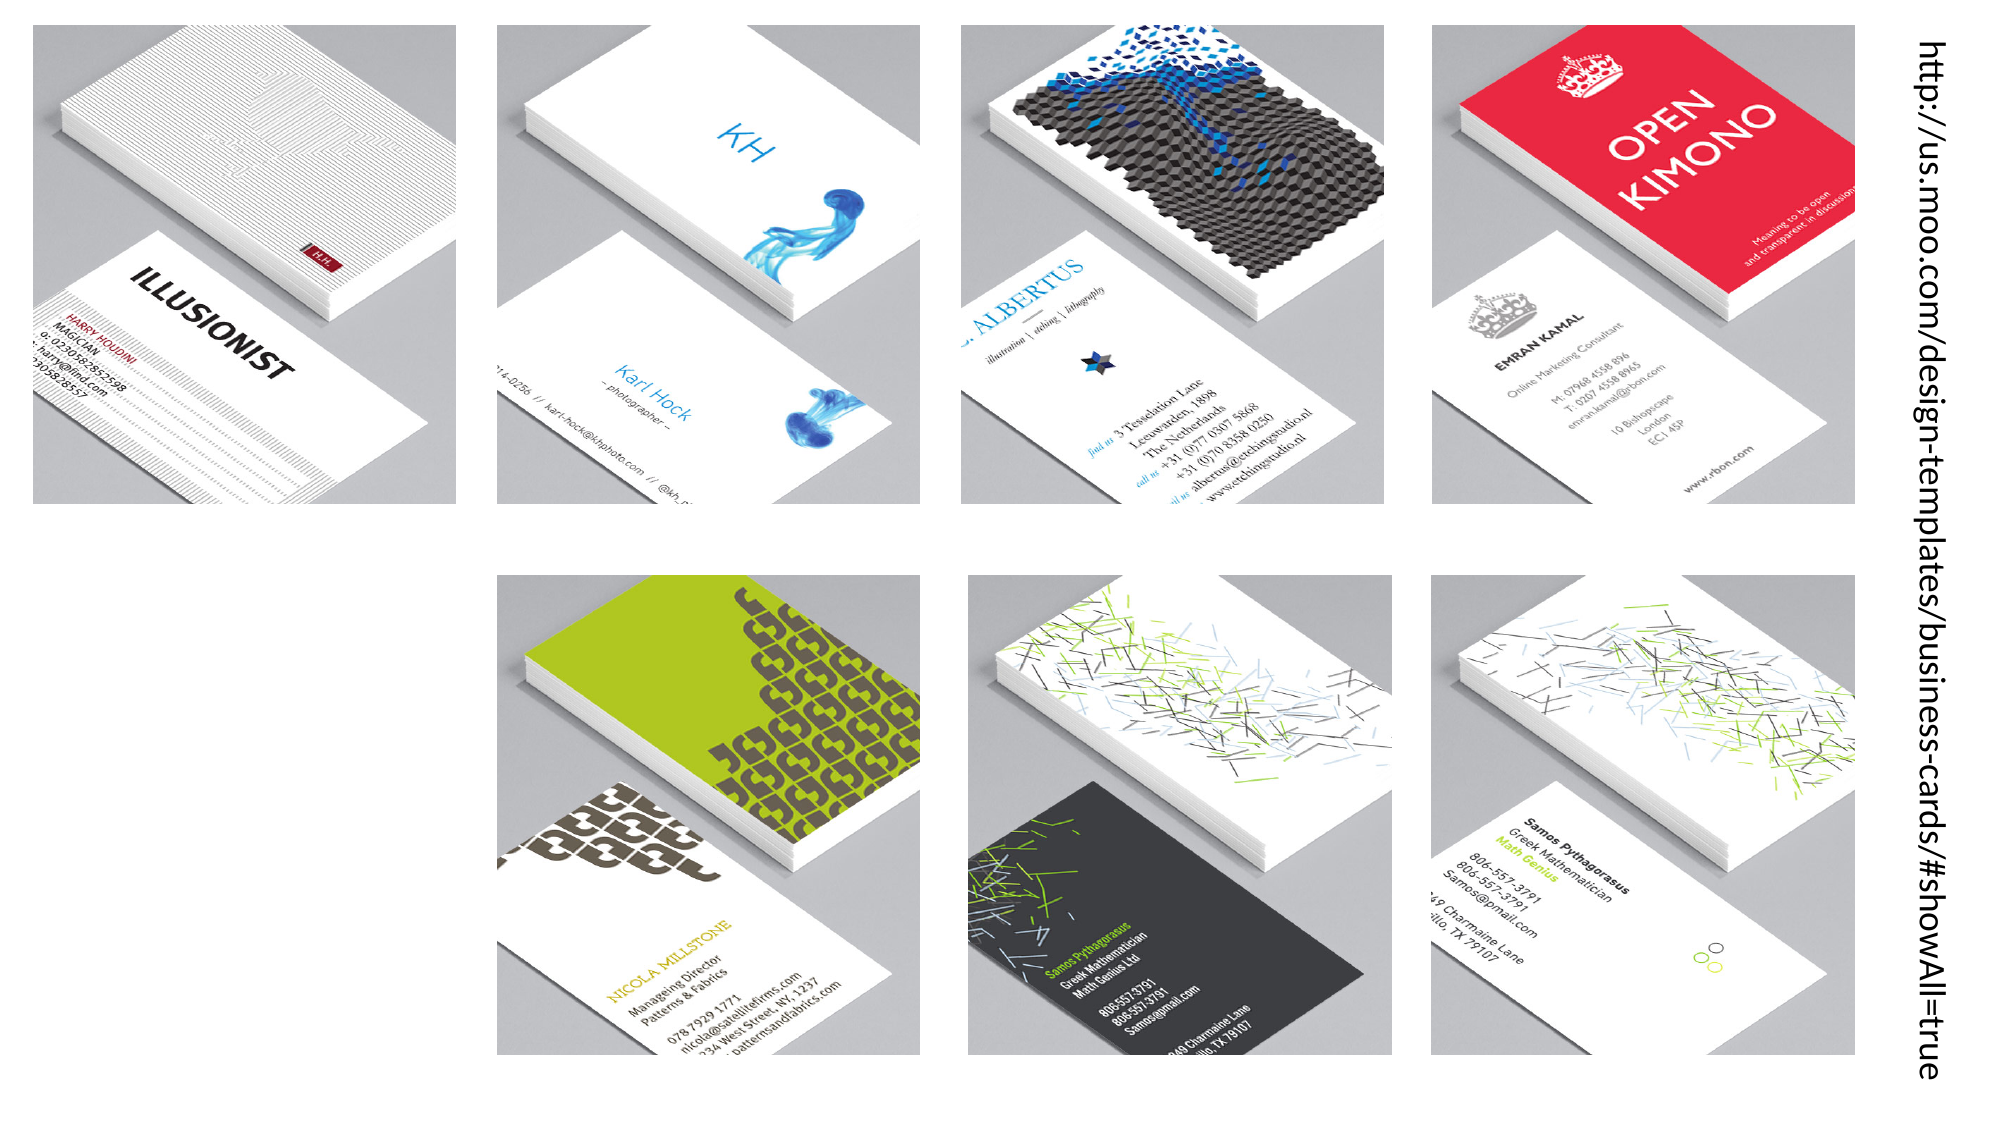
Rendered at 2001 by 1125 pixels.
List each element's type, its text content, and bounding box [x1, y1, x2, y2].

picture [961, 25, 1384, 504]
picture [33, 25, 456, 504]
picture [968, 575, 1392, 1055]
picture [1432, 25, 1855, 504]
text_box http://us.moo.com/design-templates/business-cards/#showAll=true [1904, 25, 1965, 1125]
picture [497, 25, 920, 504]
picture [497, 575, 920, 1055]
picture [1431, 575, 1855, 1055]
